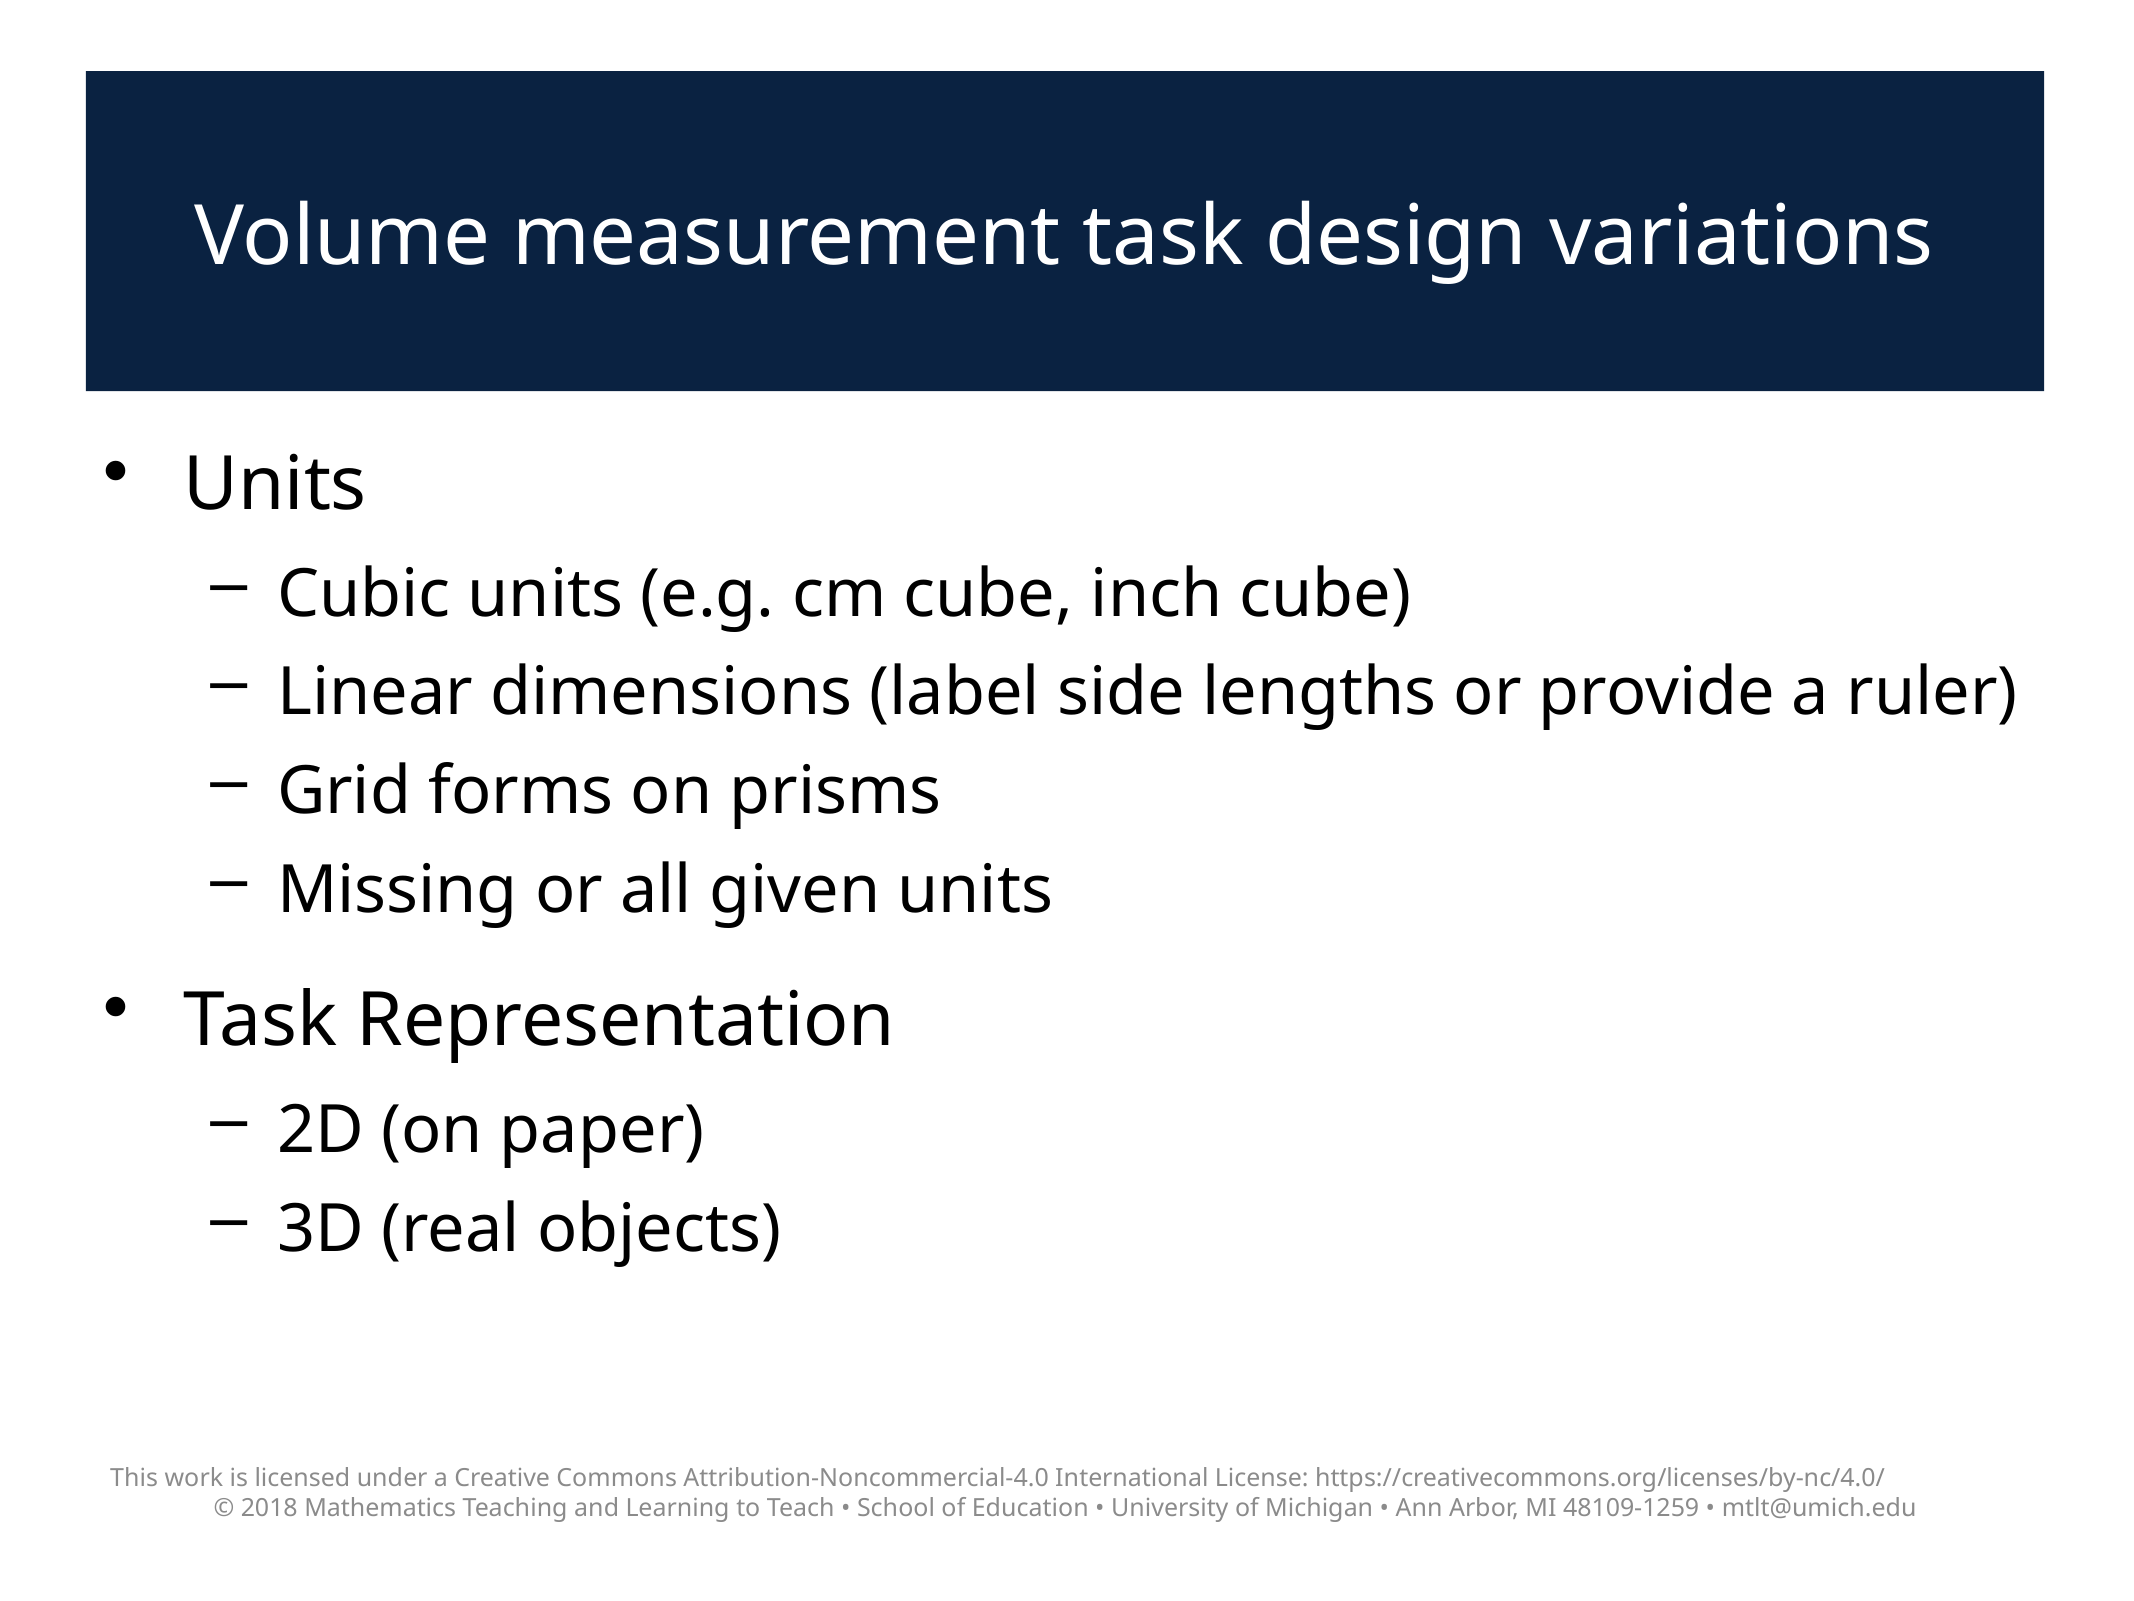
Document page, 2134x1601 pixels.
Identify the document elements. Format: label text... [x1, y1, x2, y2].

title Volume measurement task design variations [85, 71, 2045, 392]
list Units Cubic units (e.g. cm cube, inch cube) Linear dimensions (label side lengths or provide a ruler) Grid forms on prisms Missing or all given units Task Representation 2D (on paper) 3D (real objects) [88, 426, 2045, 1430]
